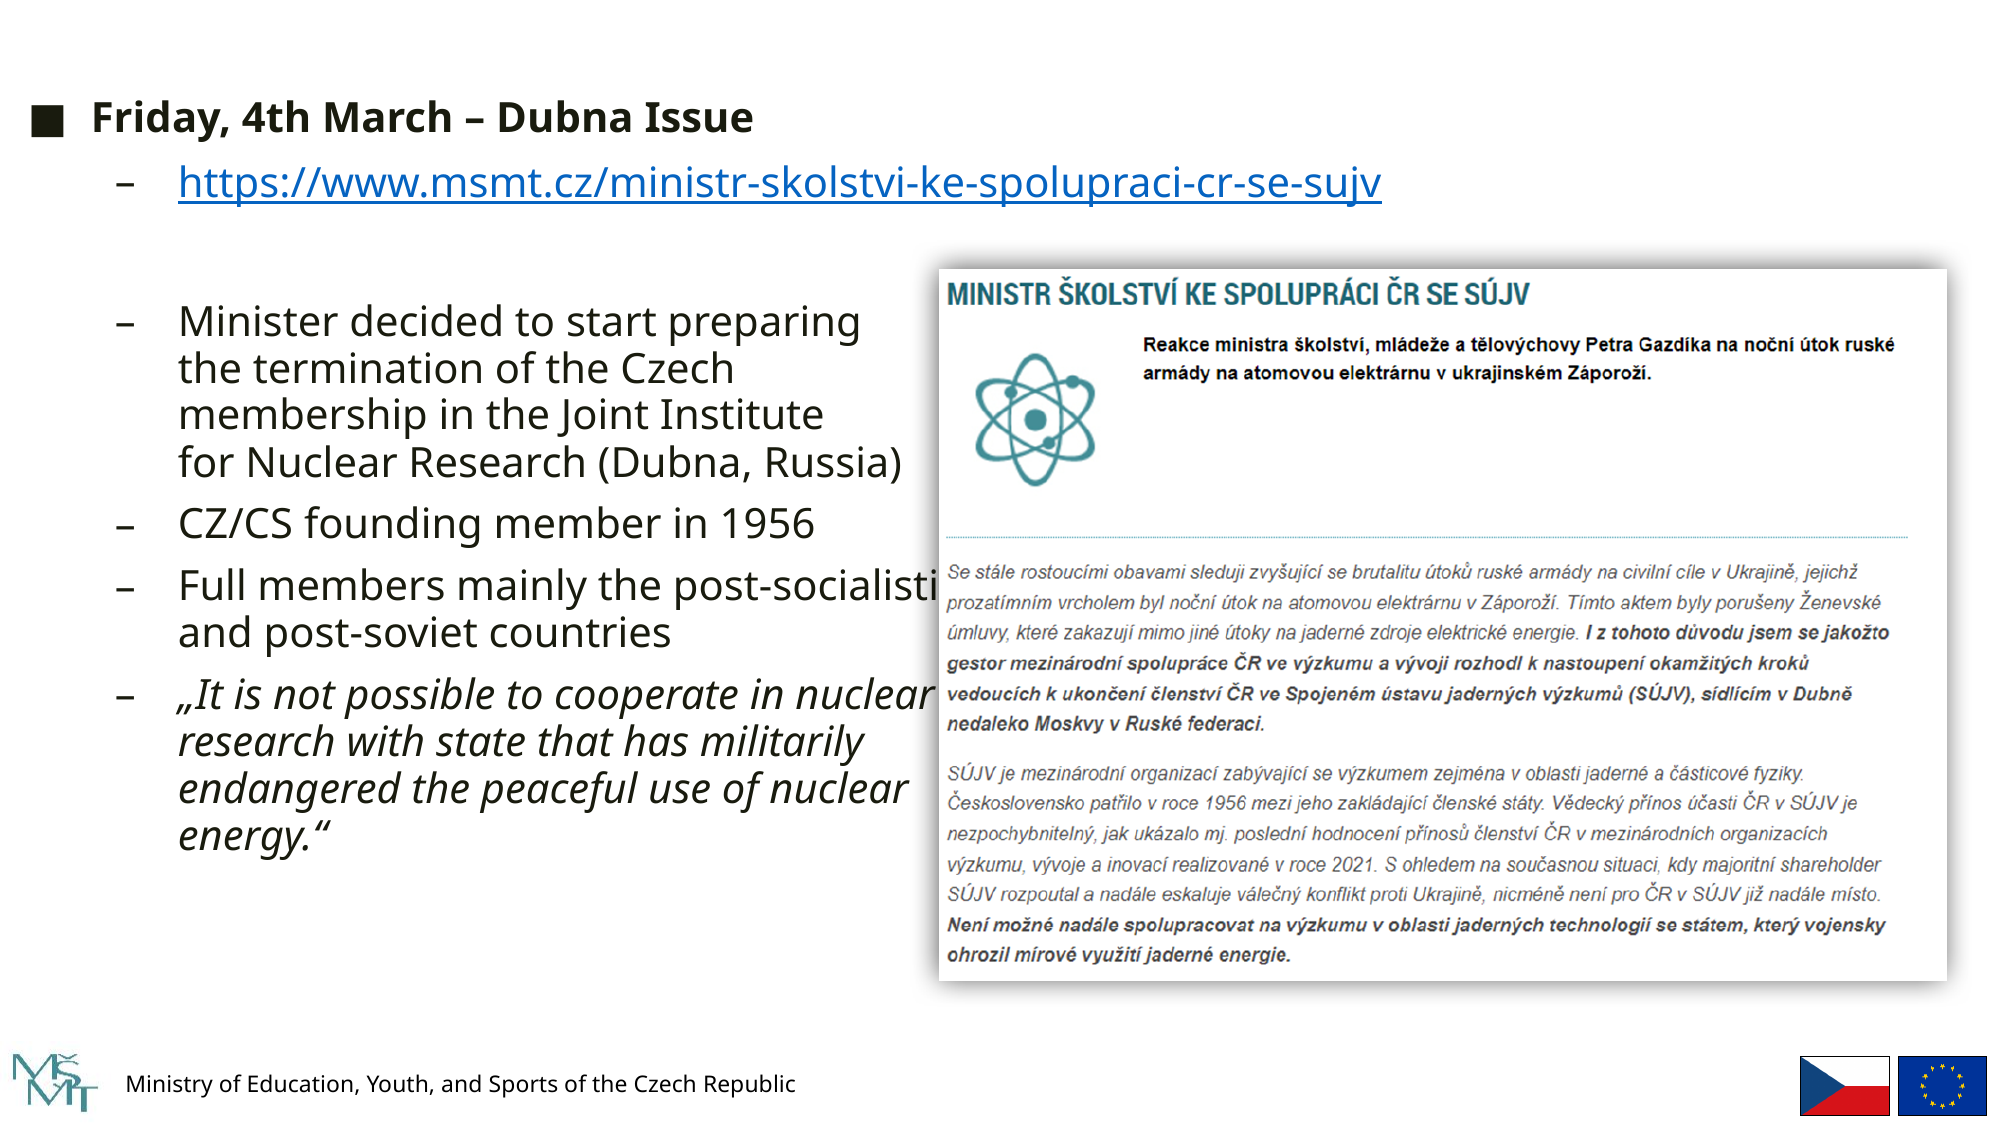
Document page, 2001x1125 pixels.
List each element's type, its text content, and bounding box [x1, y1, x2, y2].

picture [939, 269, 1947, 981]
picture [1898, 1056, 1988, 1116]
text_box Ministry of Education, Youth, and Sports of the Czech Republic [111, 1062, 1458, 1105]
picture [1800, 1056, 1890, 1116]
picture [0, 1041, 111, 1125]
list Friday, 4th March – Dubna Issue https://www.msmt.cz/ministr-skolstvi-ke-spolupraci-cr-se-sujv Minister decided to start preparing the termination of the Czech membership in the Joint Institute for Nuclear Research (Dubna, Russia) CZ/CS founding member in 1956 Full members mainly the post-socialistic and post-soviet countries „It is not possible to cooperate in nuclear research with state that has militarily endangered the peaceful use of nuclear energy.“ [12, 76, 1802, 1014]
